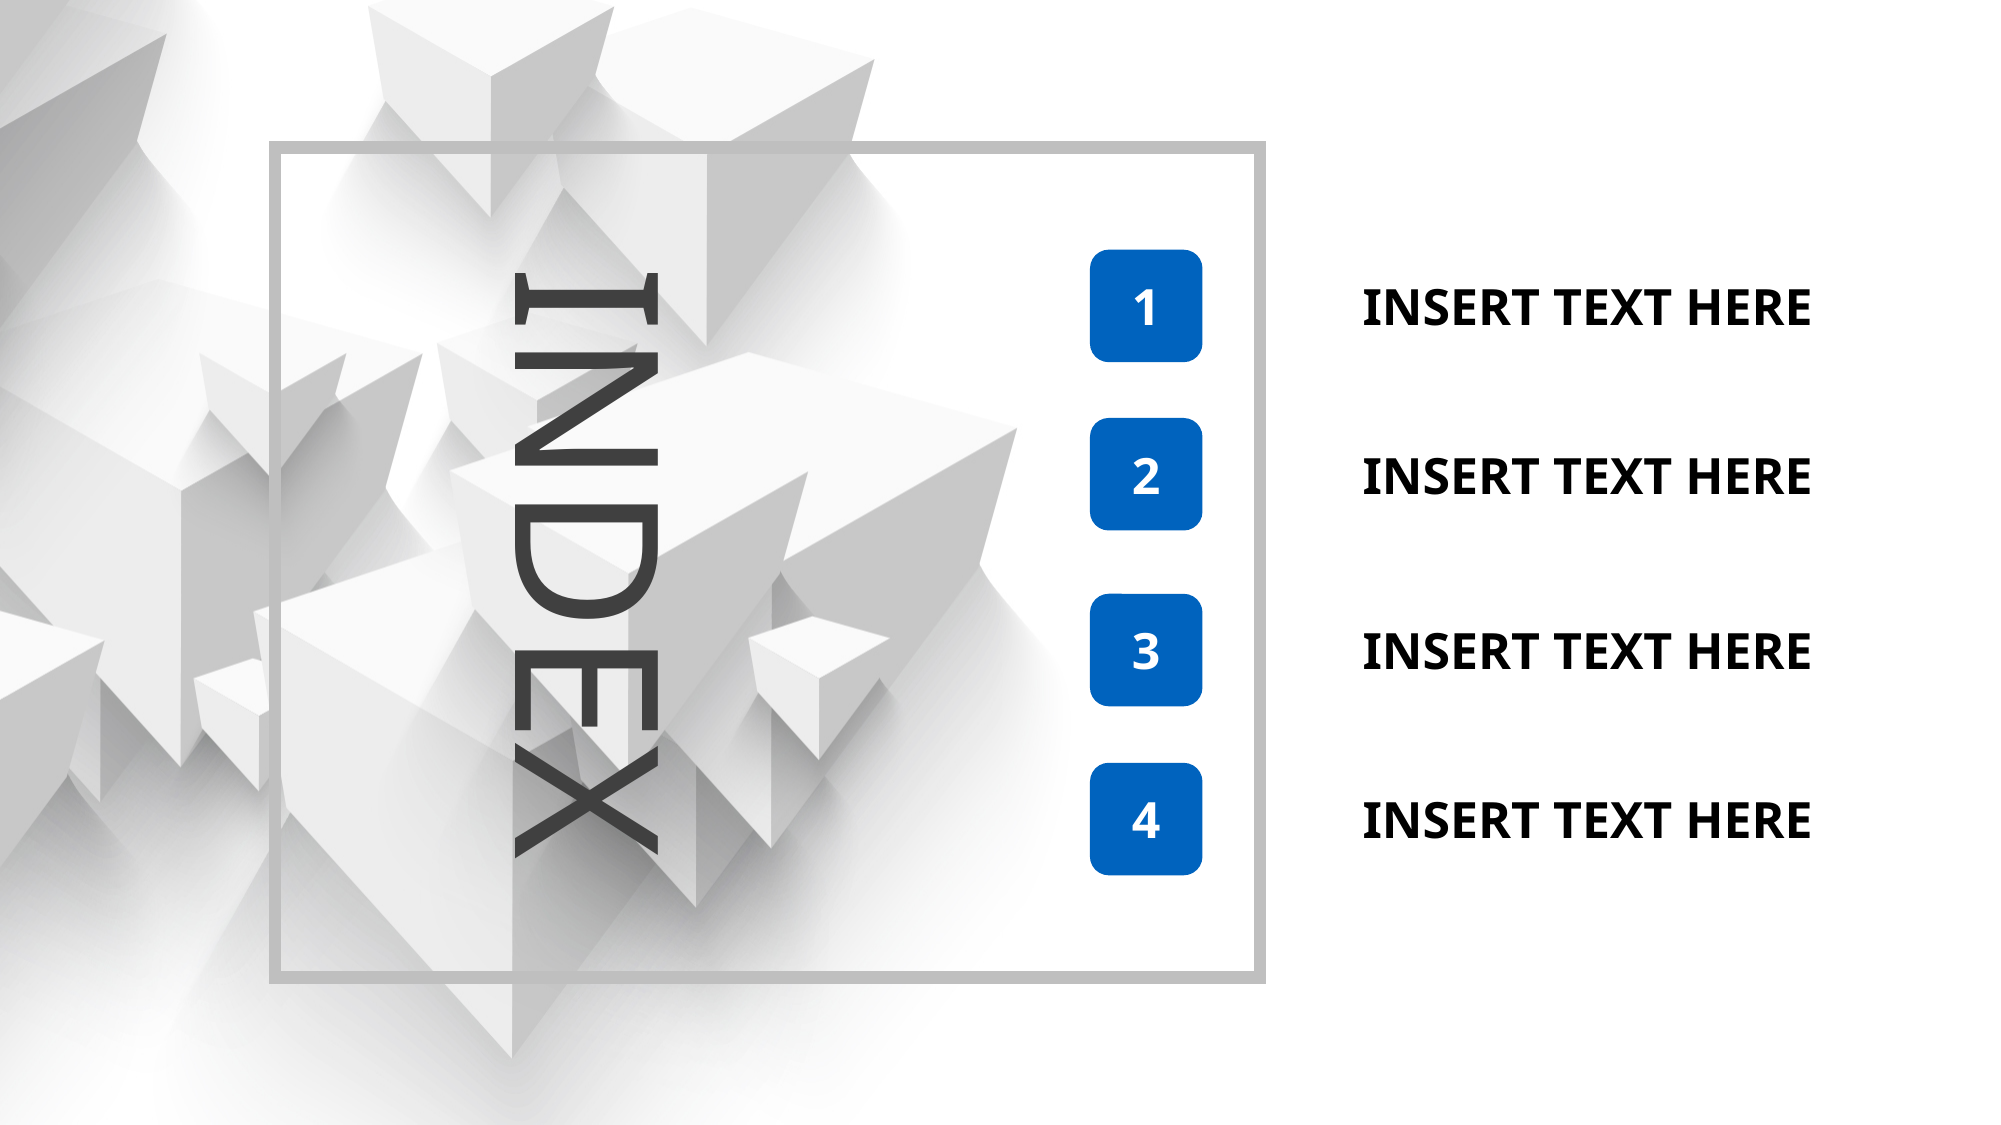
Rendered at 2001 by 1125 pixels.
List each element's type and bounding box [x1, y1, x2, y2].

text_box [1089, 249, 1973, 876]
picture [0, 0, 2000, 1125]
